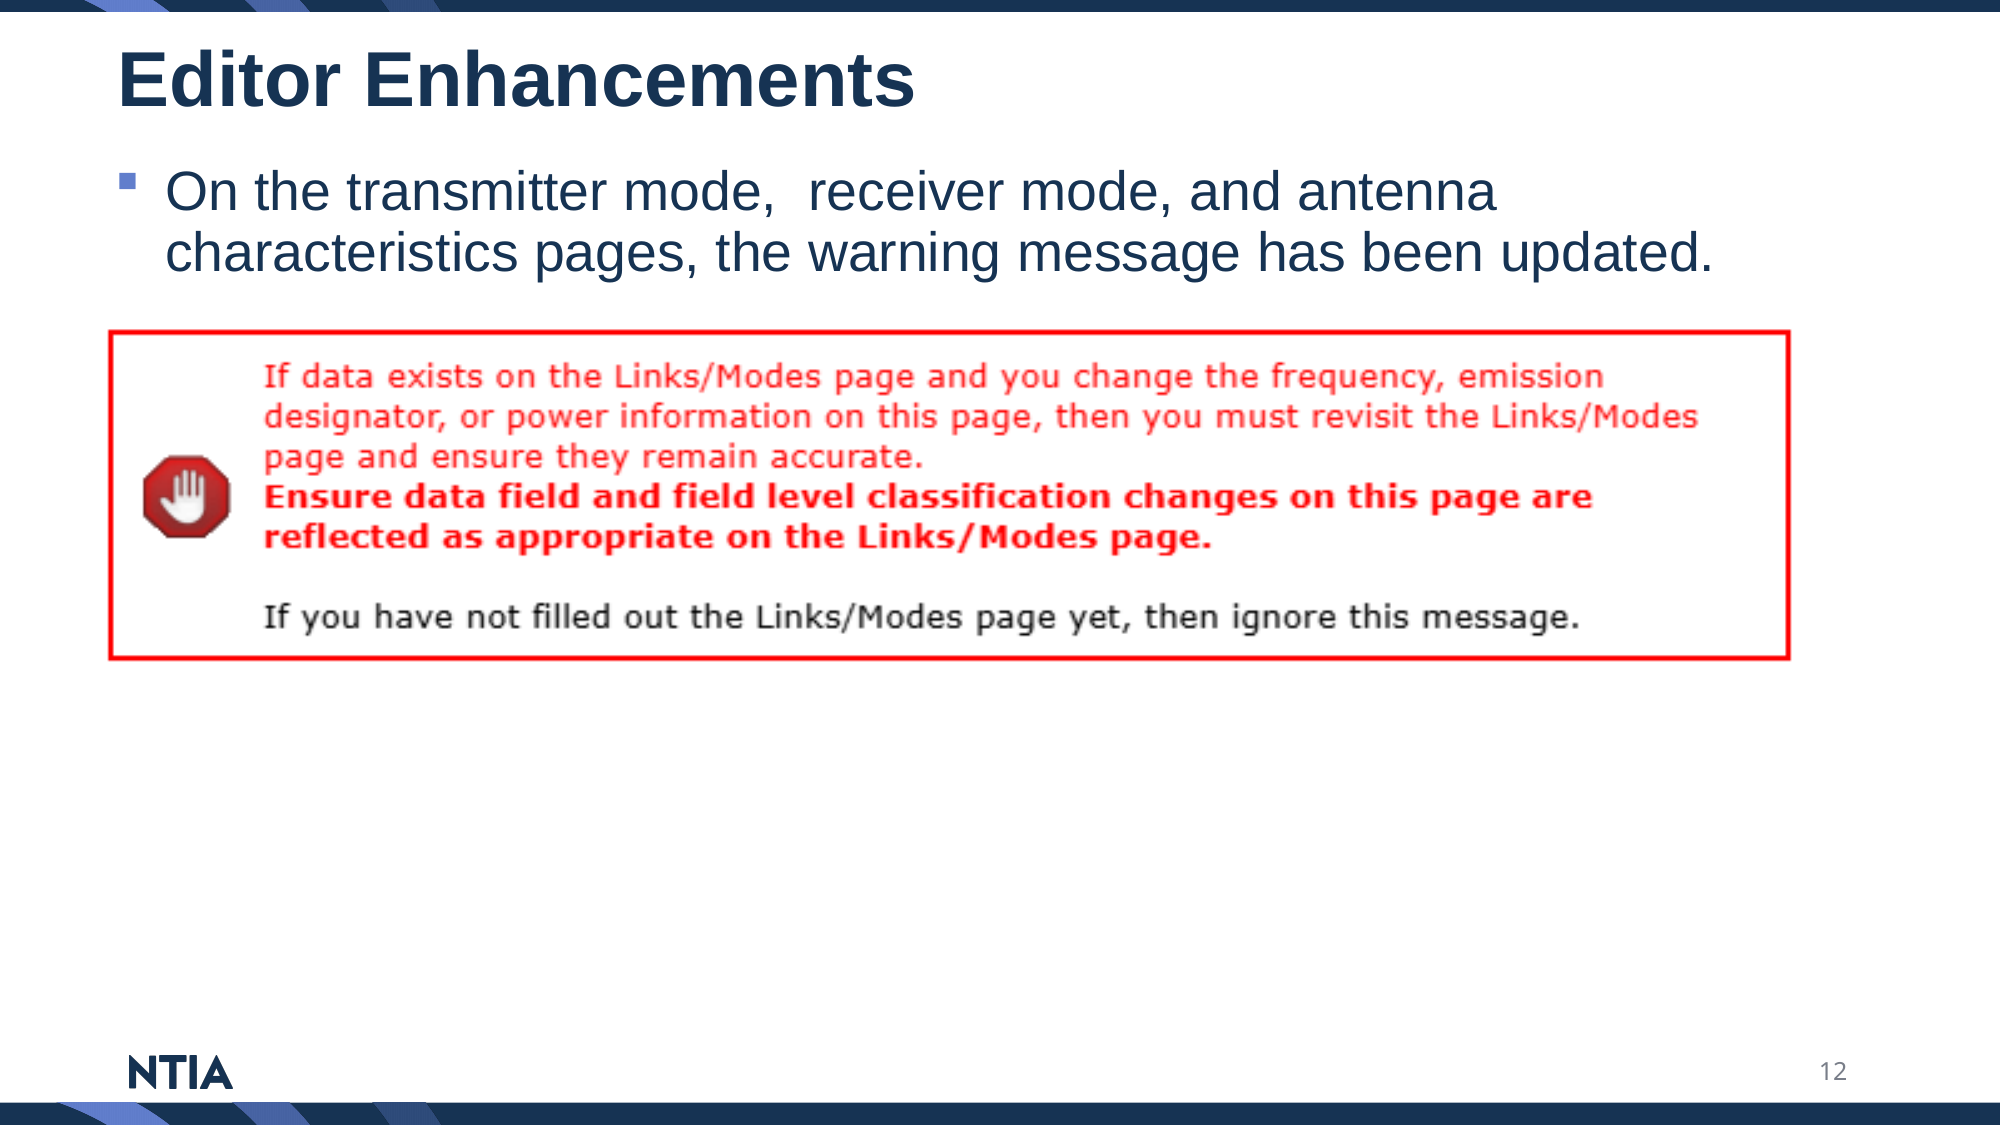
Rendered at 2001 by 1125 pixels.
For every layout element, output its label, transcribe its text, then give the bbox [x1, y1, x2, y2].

slide_number 12 [1412, 1042, 1863, 1103]
picture [0, 0, 471, 12]
picture [0, 1102, 471, 1125]
list On the transmitter mode, receiver mode, and antenna characteristics pages, the warning message has been updated. [99, 152, 1879, 1029]
picture [129, 1055, 233, 1089]
picture [99, 317, 1804, 675]
title Editor Enhancements [99, 14, 938, 139]
